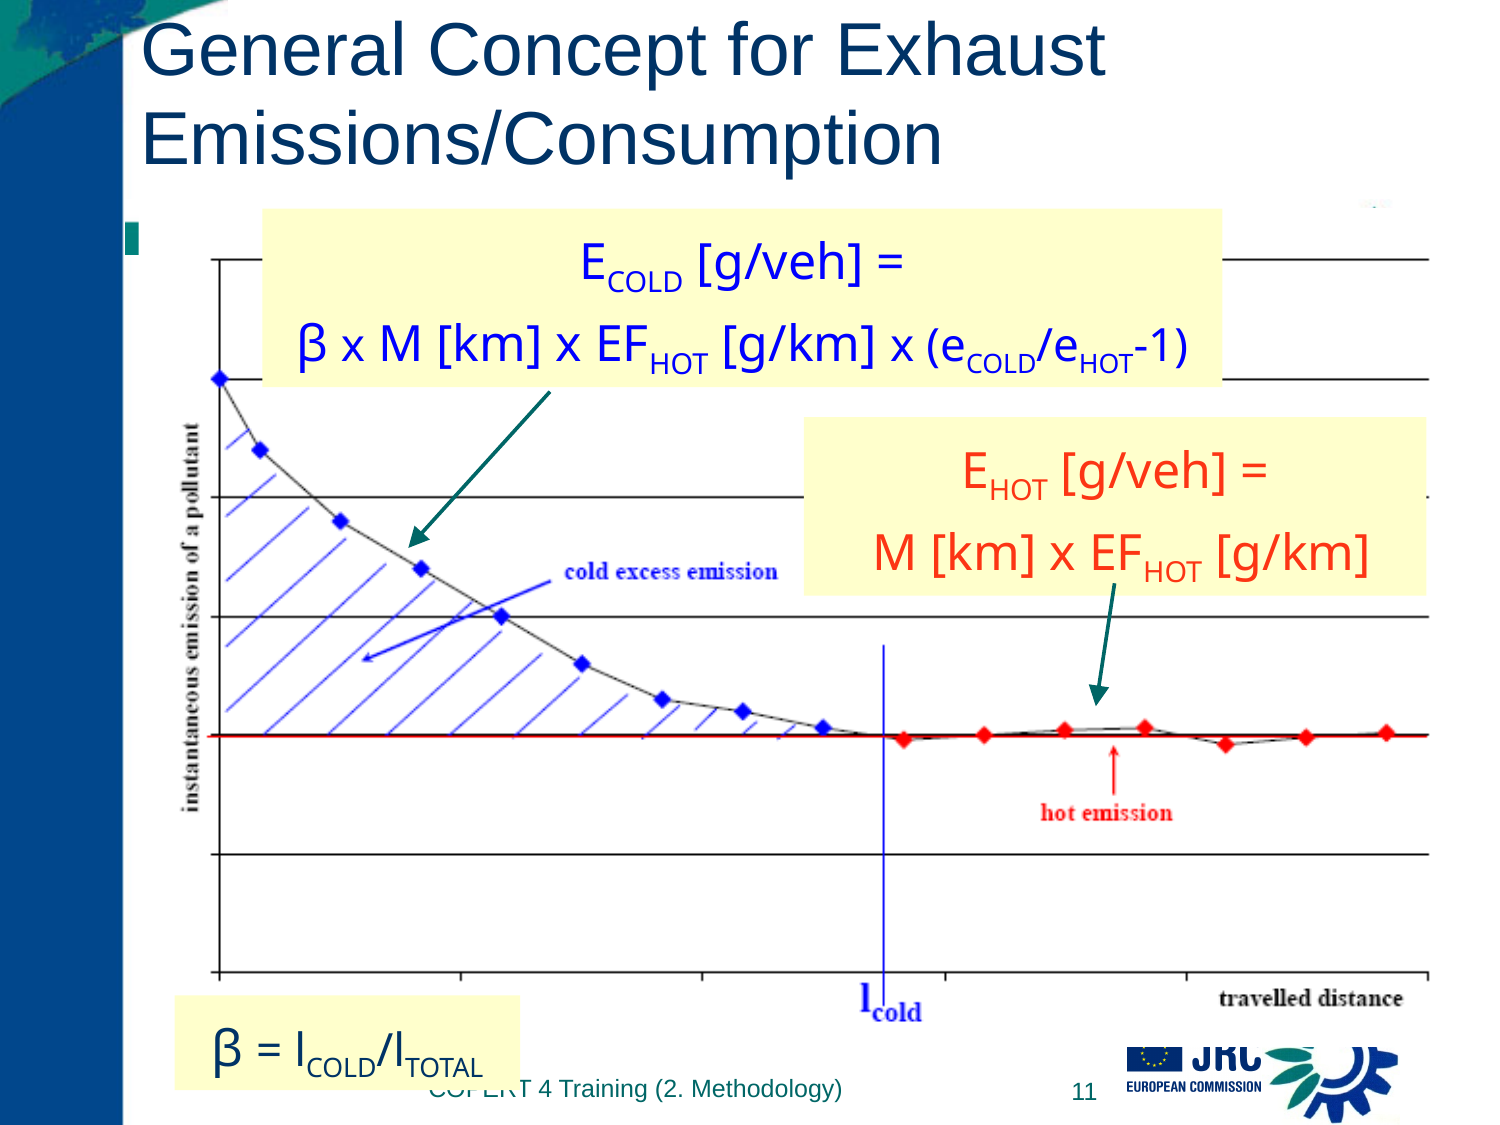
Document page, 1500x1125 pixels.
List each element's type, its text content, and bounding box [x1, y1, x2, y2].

text_box β = lCOLD/lTOTAL [174, 1055, 521, 1091]
footer COPERT 4 Training (2. Methodology) [324, 1062, 948, 1110]
title General Concept for Exhaust Emissions/Consumption [124, 33, 1401, 188]
picture [0, 0, 1495, 1125]
slide_number 11 [987, 1062, 1113, 1113]
